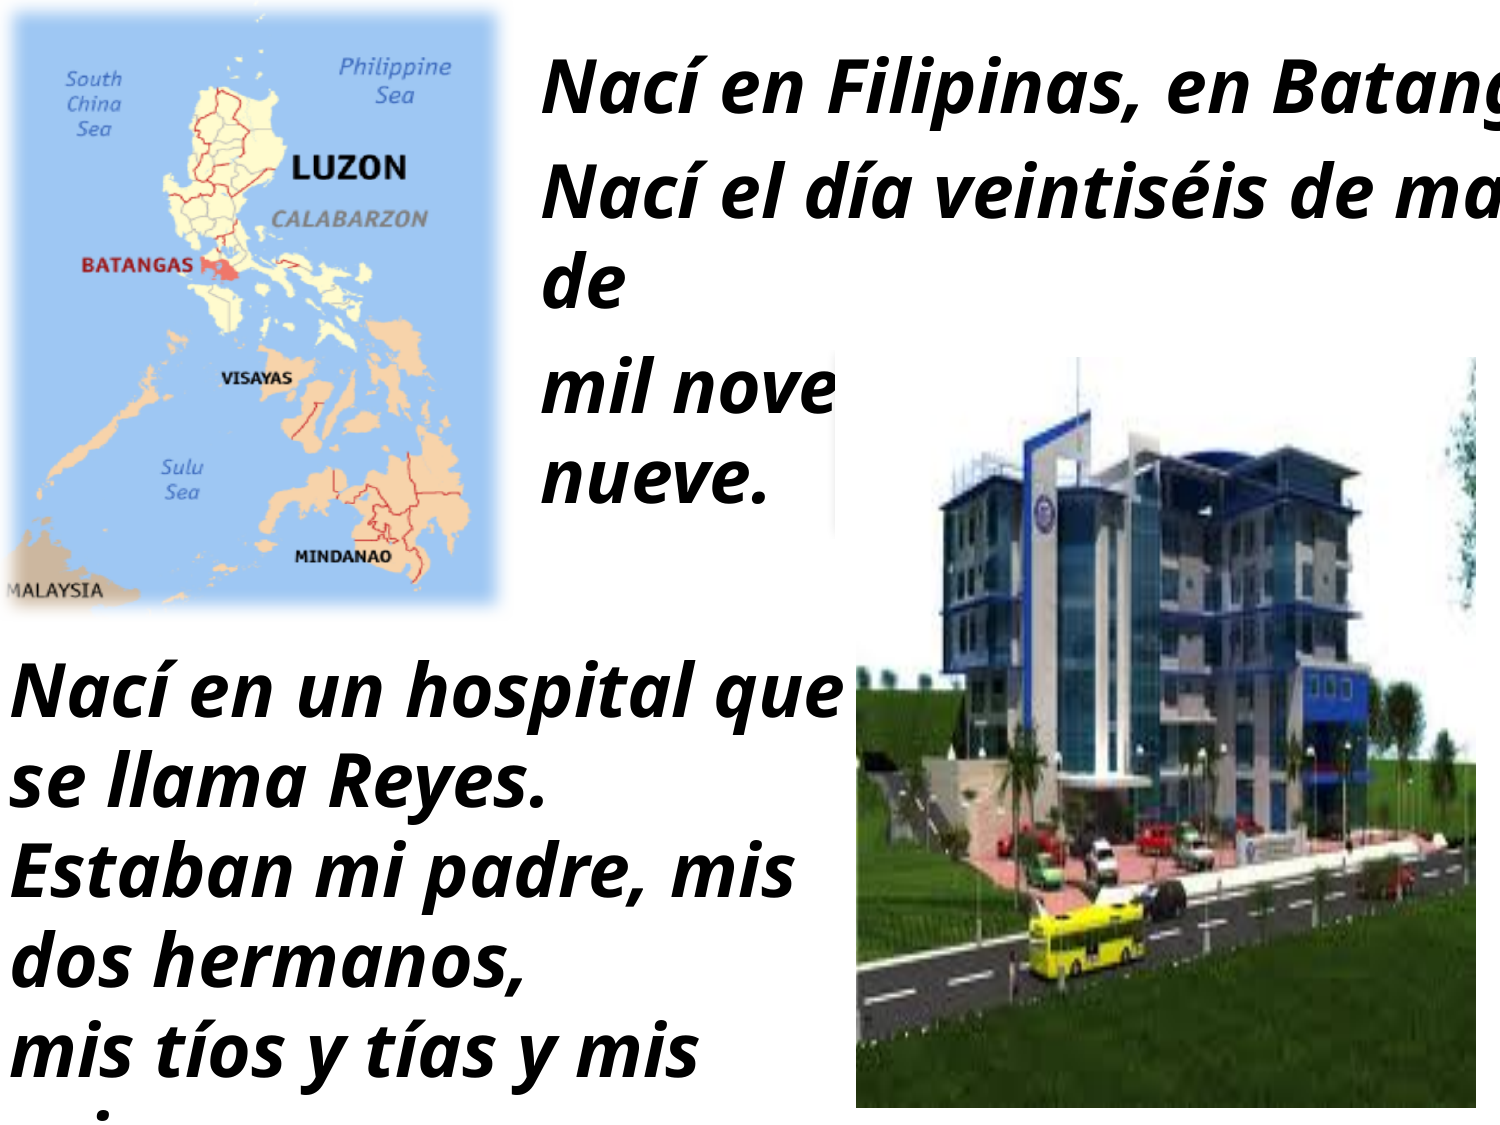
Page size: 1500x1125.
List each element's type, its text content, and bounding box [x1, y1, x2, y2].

list Nací en Filipinas, en Batangas. Nací el día veintiséis de marzo de mil novecientos noventa y nueve. [525, 30, 1500, 774]
picture [855, 356, 1477, 1109]
picture [0, 0, 514, 622]
text_box Nací en un hospital que se llama Reyes. Estaban mi padre, mis dos hermanos, mis tíos y tías y mis primos. [0, 545, 905, 1125]
